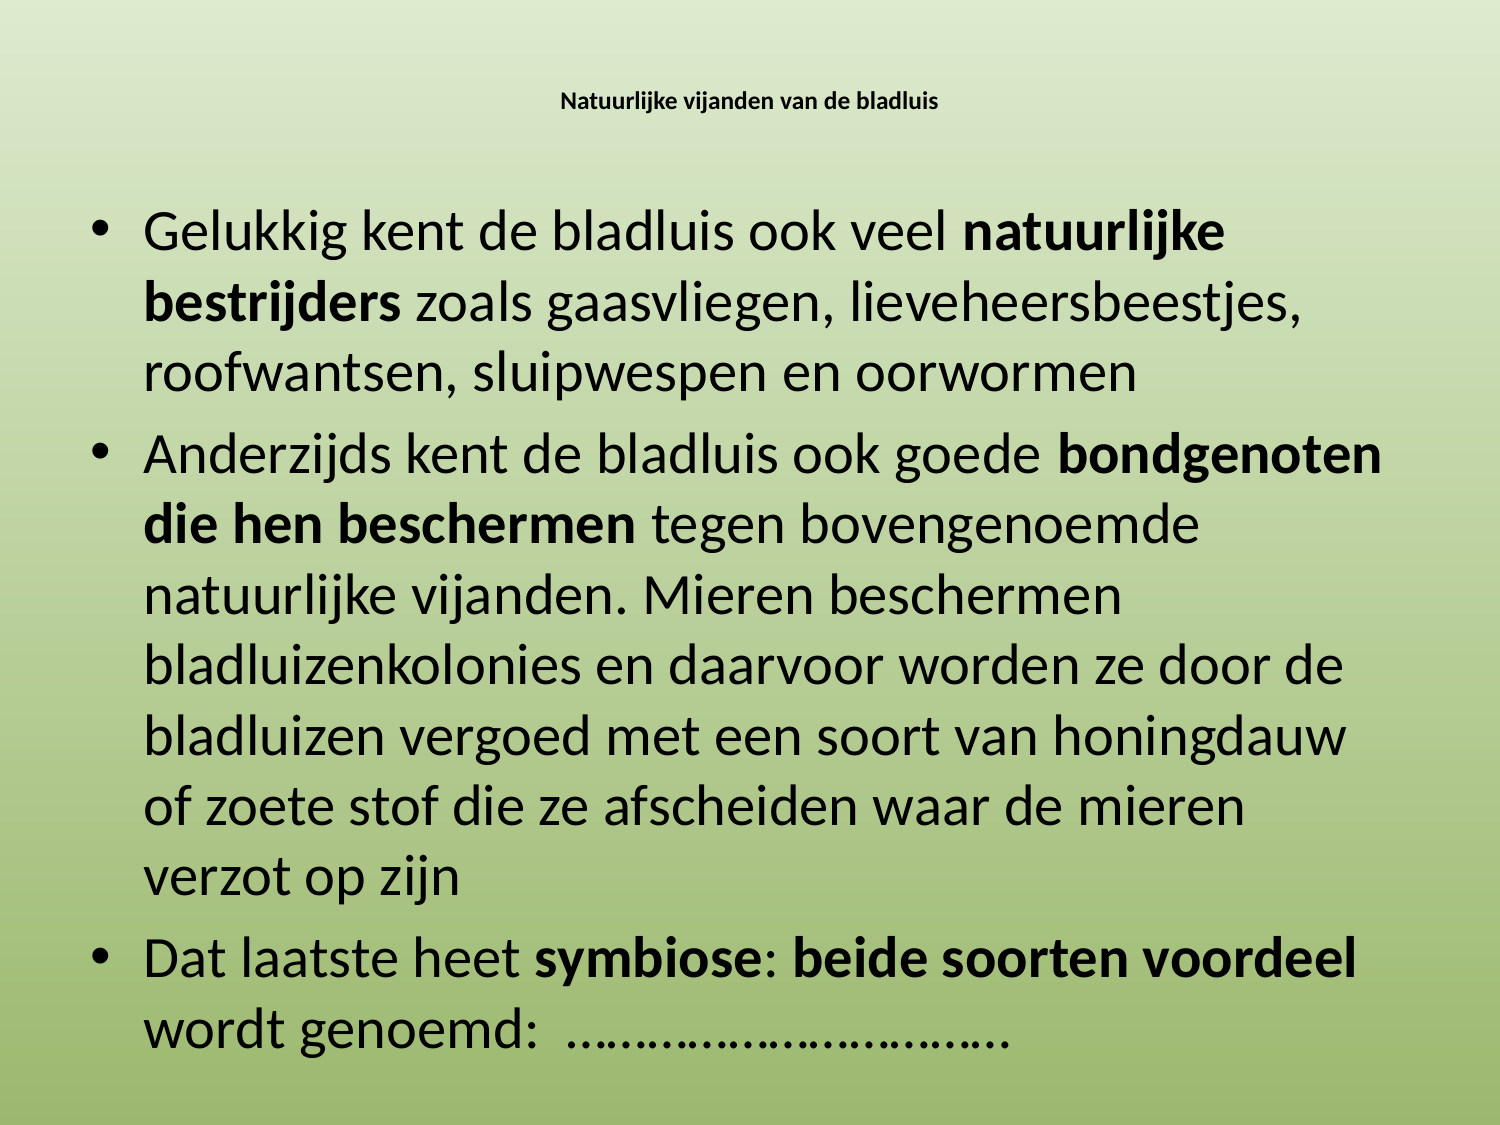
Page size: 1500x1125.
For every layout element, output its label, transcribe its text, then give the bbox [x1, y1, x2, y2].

list Gelukkig kent de bladluis ook veel natuurlijke bestrijders zoals gaasvliegen, lieveheersbeestjes, roofwantsen, sluipwespen en oorwormen Anderzijds kent de bladluis ook goede bondgenoten die hen beschermen tegen bovengenoemde natuurlijke vijanden. Mieren beschermen bladluizenkolonies en daarvoor worden ze door de bladluizen vergoed met een soort van honingdauw of zoete stof die ze afscheiden waar de mieren verzot op zijn Dat laatste heet symbiose: beide soorten voordeel wordt genoemd: …………………………… [75, 184, 1425, 1071]
title Natuurlijke vijanden van de bladluis [75, 45, 1425, 161]
